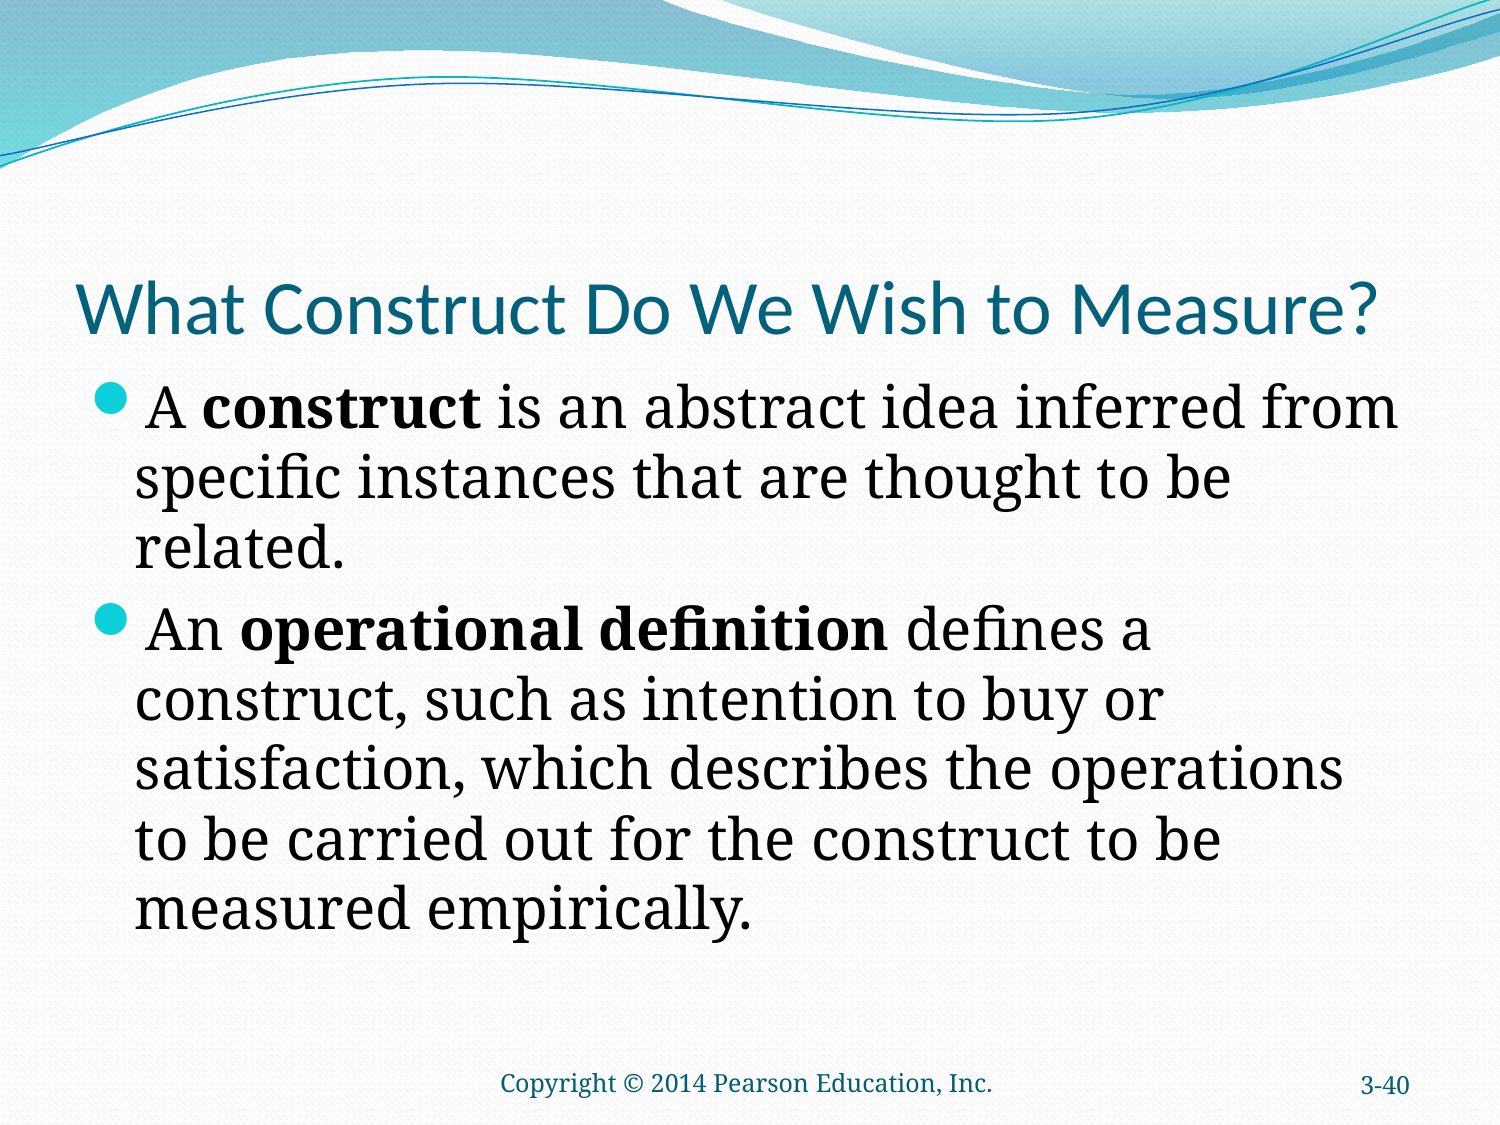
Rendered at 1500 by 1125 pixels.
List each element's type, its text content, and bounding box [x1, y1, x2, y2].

list A construct is an abstract idea inferred from specific instances that are thought to be related. An operational definition defines a construct, such as intention to buy or satisfaction, which describes the operations to be carried out for the construct to be measured empirically. [74, 362, 1426, 1083]
title What Construct Do We Wish to Measure? [74, 162, 1426, 351]
